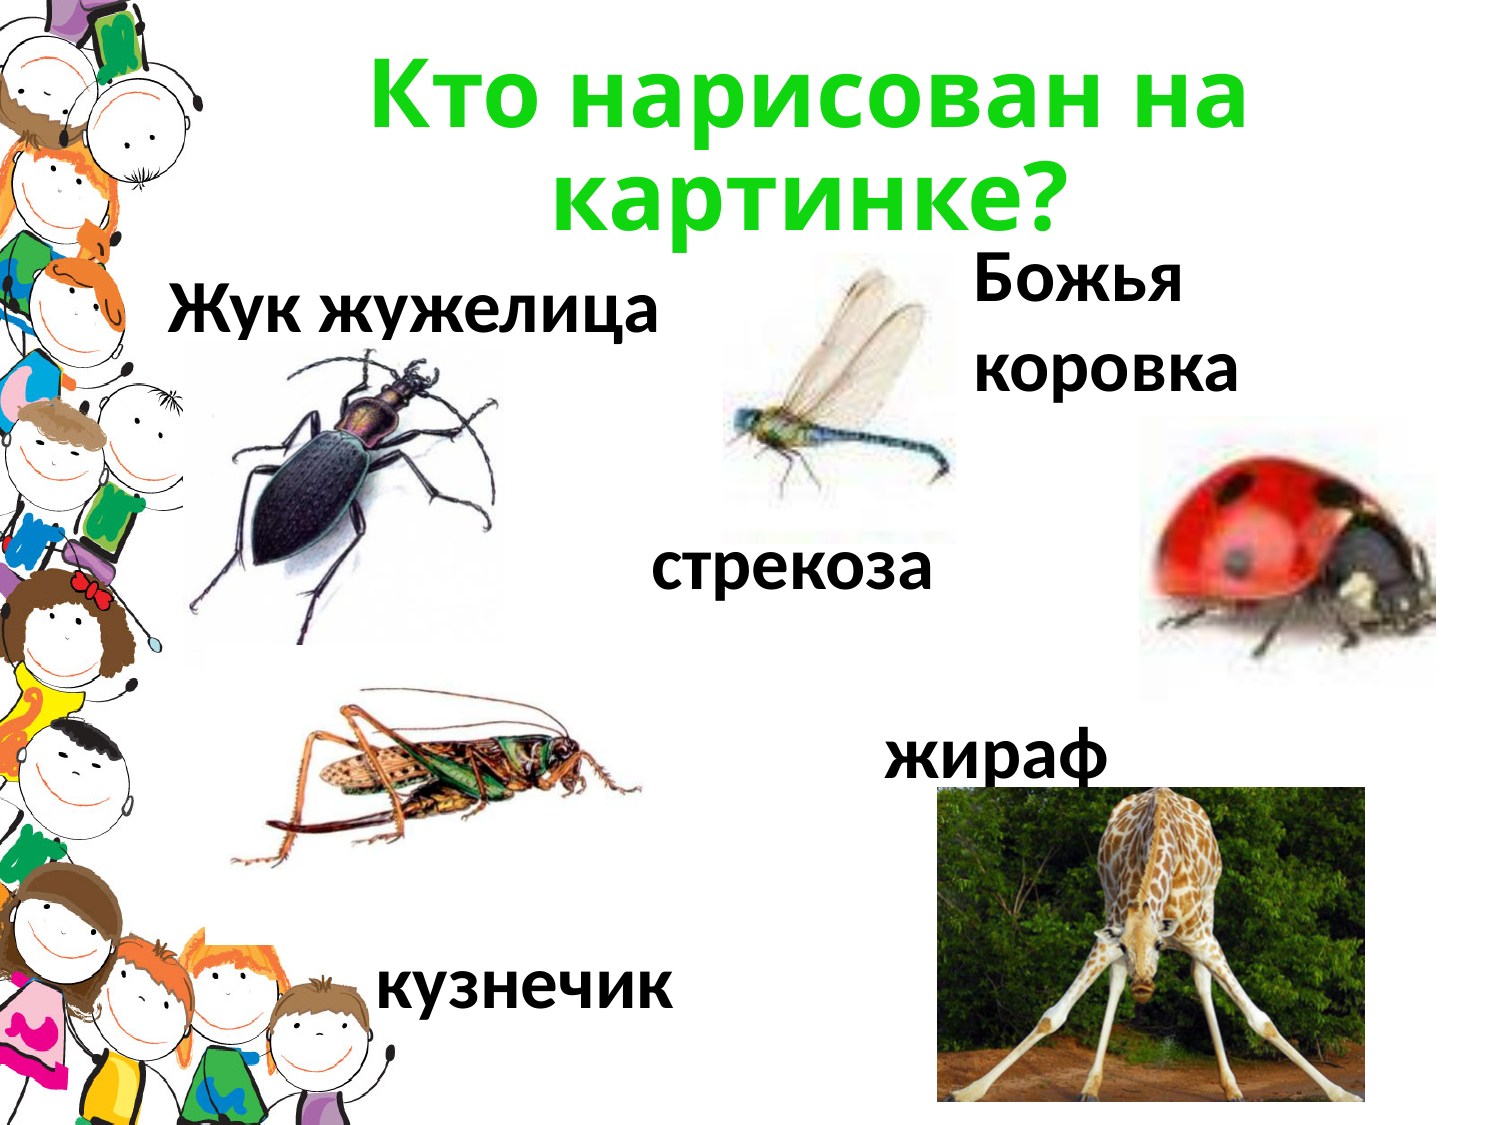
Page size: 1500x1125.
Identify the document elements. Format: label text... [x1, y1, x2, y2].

title Кто нарисован на картинке? [185, 35, 1433, 259]
picture [0, 262, 10, 274]
text_box кузнечик [360, 925, 781, 1031]
text_box жираф [869, 695, 1201, 801]
text_box Божья коровка [958, 219, 1475, 415]
text_box стрекоза [636, 506, 1057, 612]
picture [0, 0, 1500, 1125]
subtitle [244, 264, 1137, 1076]
text_box Жук жужелица [138, 250, 692, 356]
subtitle [1201, 415, 1449, 1076]
